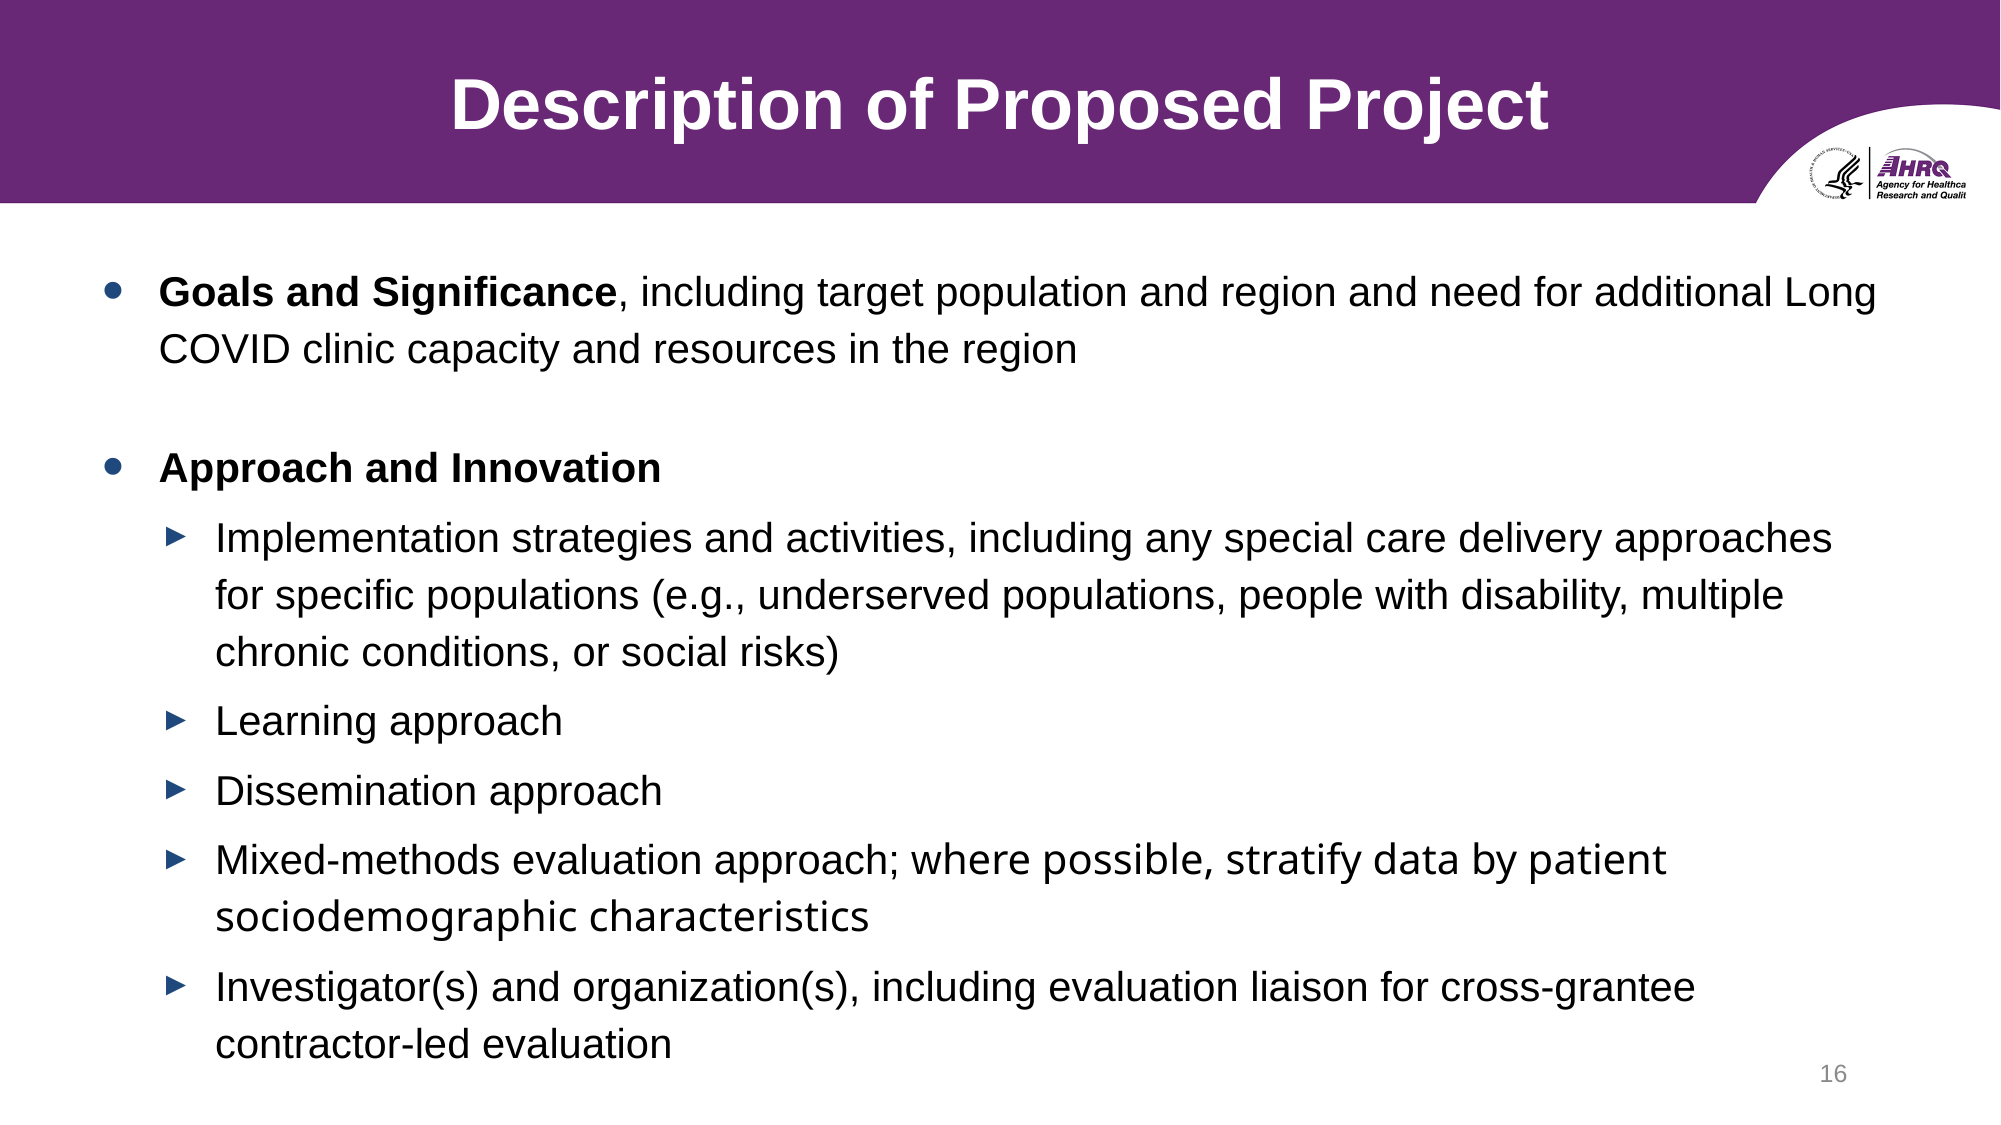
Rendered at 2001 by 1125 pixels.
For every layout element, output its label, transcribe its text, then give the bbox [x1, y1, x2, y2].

slide_number 16 [1412, 1042, 1863, 1103]
list Goals and Significance, including target population and region and need for additional Long COVID clinic capacity and resources in the region Approach and Innovation Implementation strategies and activities, including any special care delivery approaches for specific populations (e.g., underserved populations, people with disability, multiple chronic conditions, or social risks) Learning approach Dissemination approach Mixed-methods evaluation approach; where possible, stratify data by patient sociodemographic characteristics Investigator(s) and organization(s), including evaluation liaison for cross-grantee contractor-led evaluation [87, 249, 1900, 1103]
title Description of Proposed Project [275, 50, 1725, 152]
picture [0, 0, 2001, 1125]
